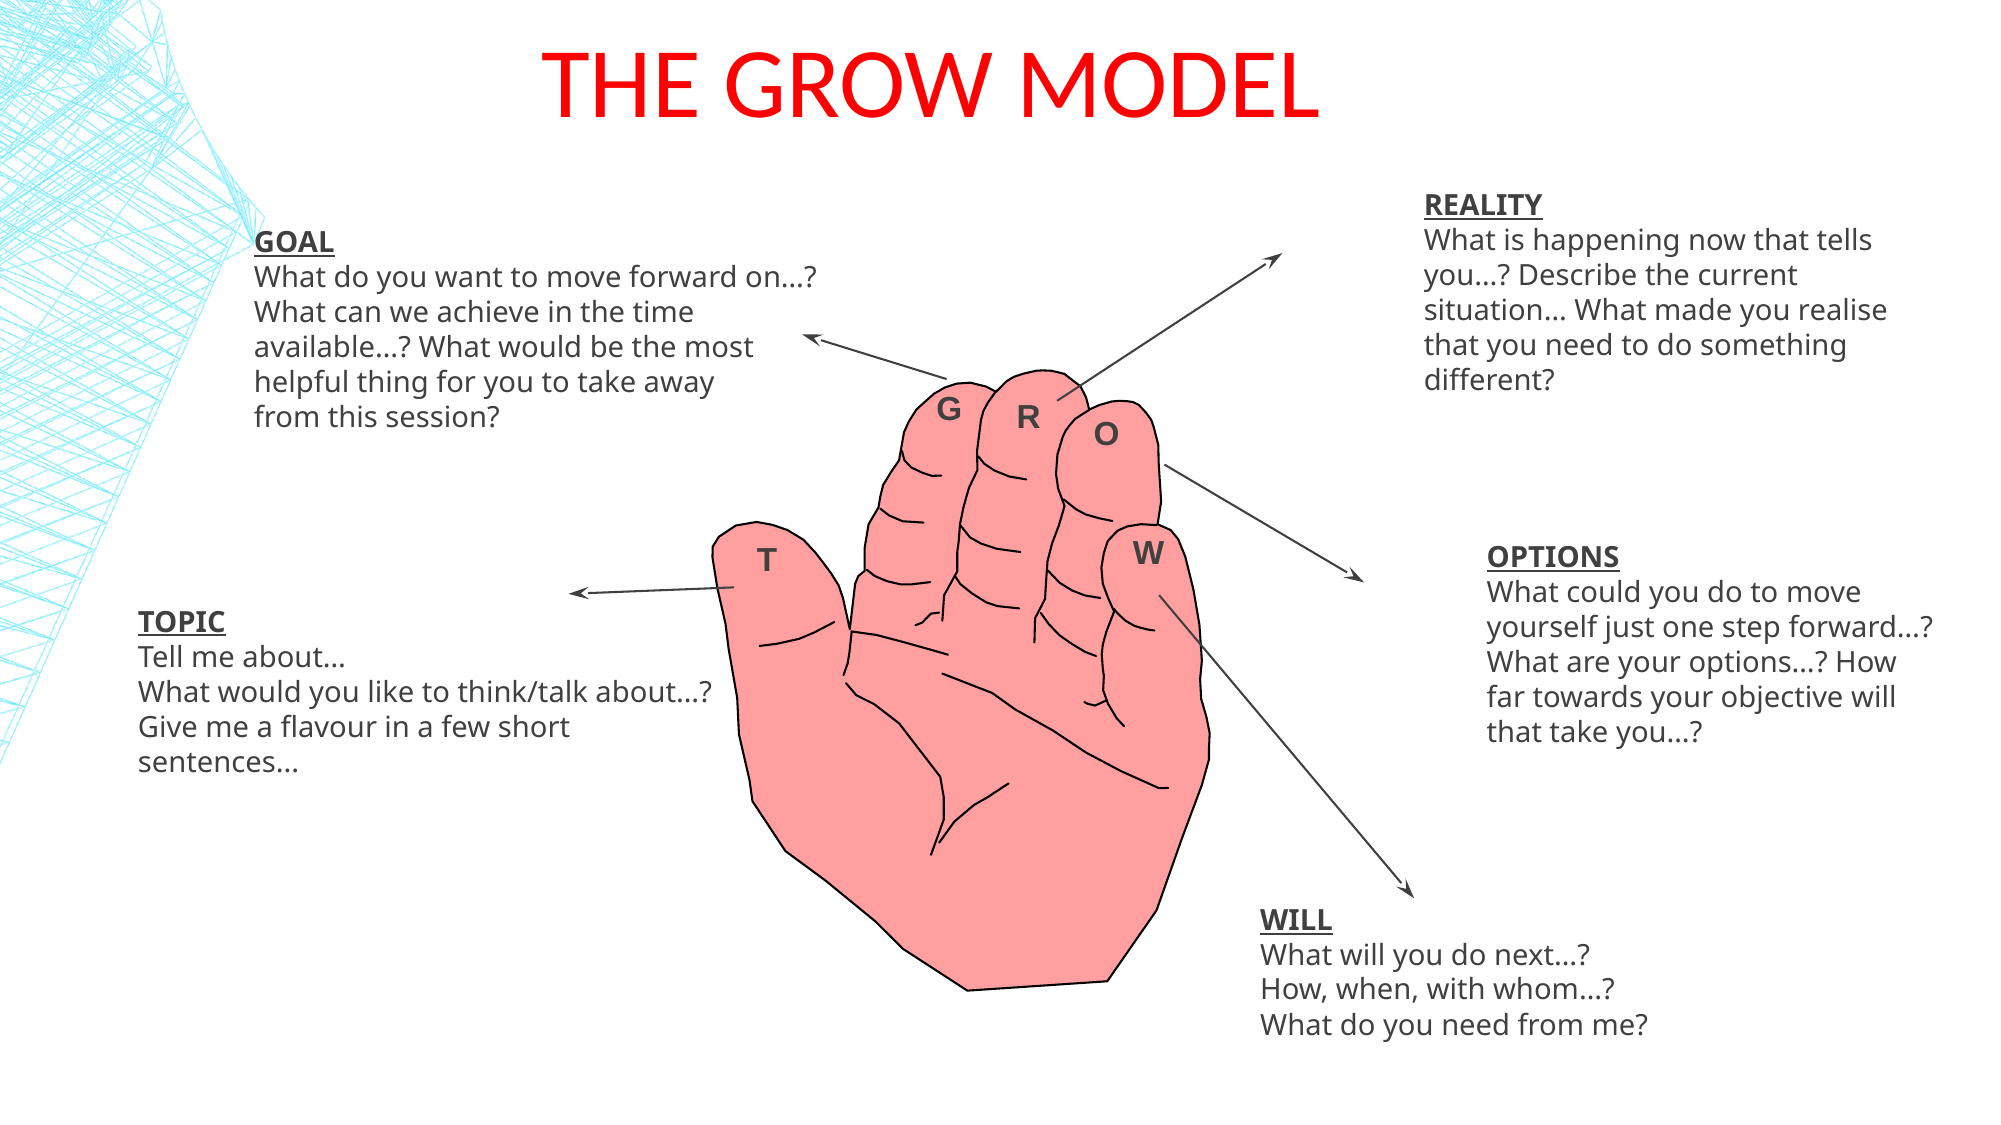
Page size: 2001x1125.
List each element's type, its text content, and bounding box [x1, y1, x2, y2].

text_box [99, 178, 2000, 1089]
title The GROW model [526, 13, 1460, 146]
picture [0, 0, 2001, 1125]
